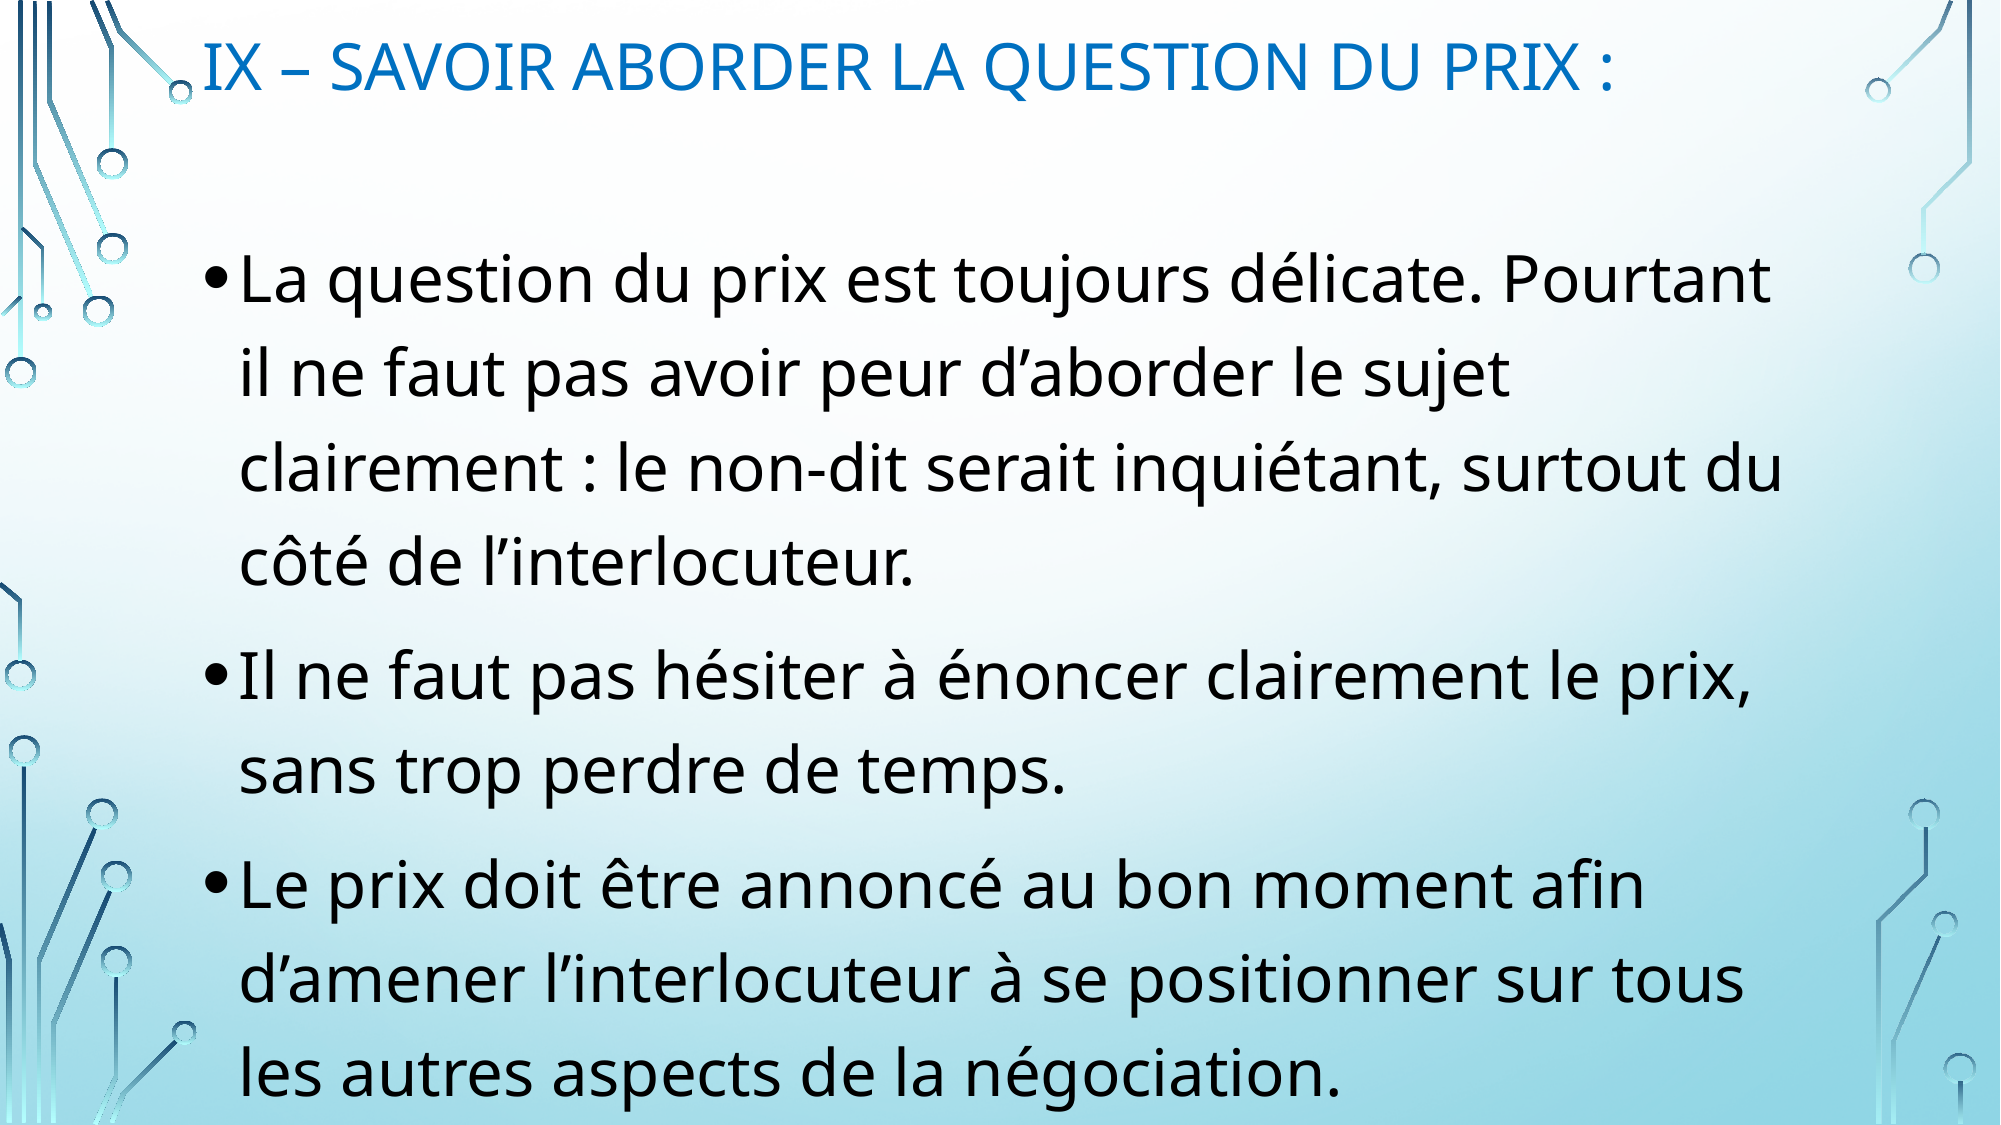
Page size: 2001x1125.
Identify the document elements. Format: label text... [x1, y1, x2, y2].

list La question du prix est toujours délicate. Pourtant il ne faut pas avoir peur d’aborder le sujet clairement : le non-dit serait inquiétant, surtout du côté de l’interlocuteur. Il ne faut pas hésiter à énoncer clairement le prix, sans trop perdre de temps. Le prix doit être annoncé au bon moment afin d’amener l’interlocuteur à se positionner sur tous les autres aspects de la négociation. [187, 214, 1813, 1125]
title IX – Savoir aborder la question du prix : [187, 0, 1813, 140]
